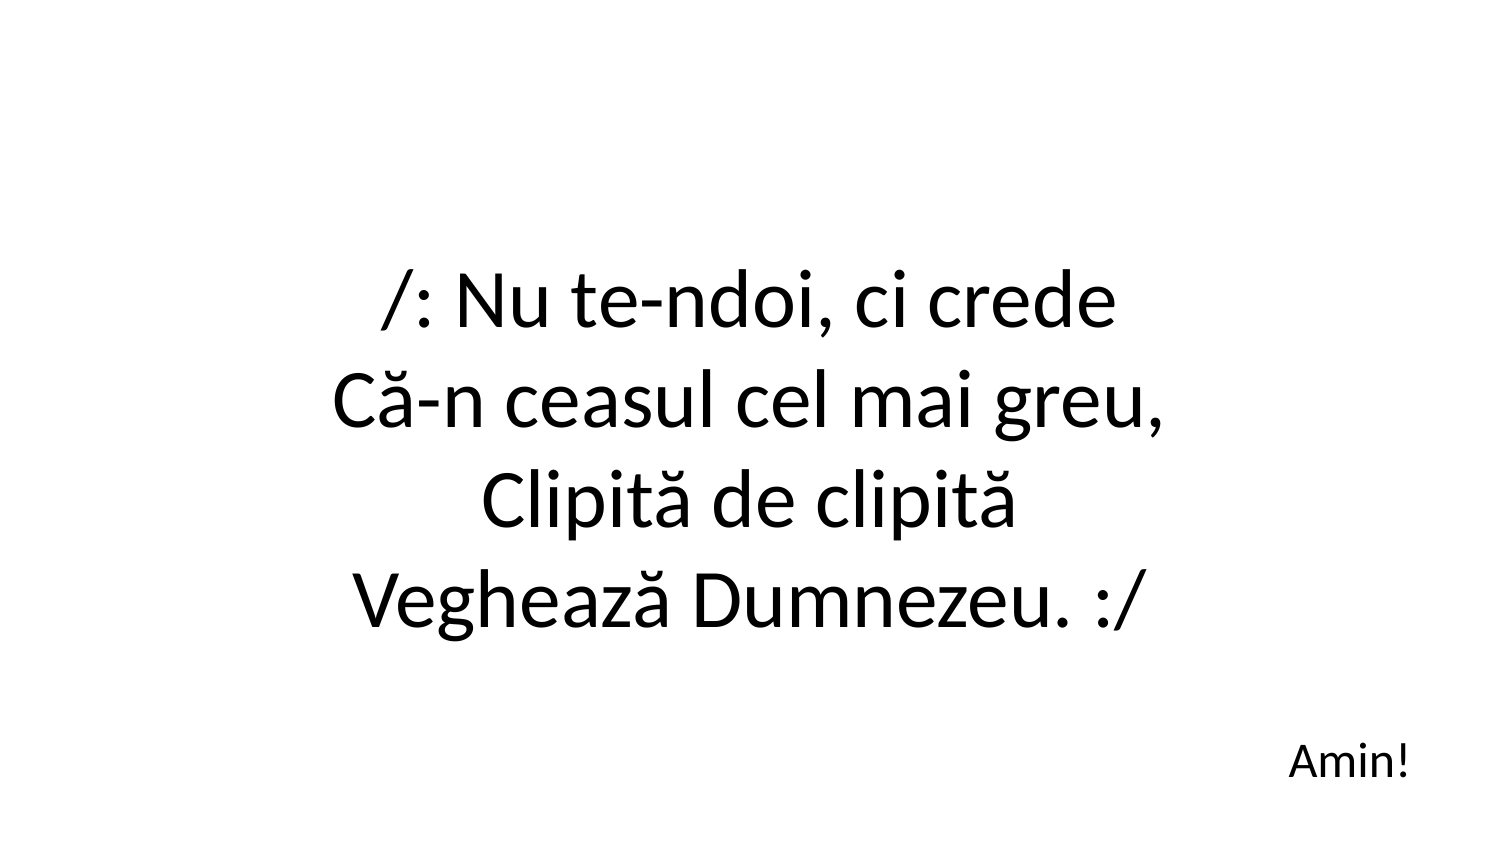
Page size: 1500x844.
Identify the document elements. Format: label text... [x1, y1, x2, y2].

text_box /: Nu te-ndoi, ci crede Că-n ceasul cel mai greu, Clipită de clipită Veghează Dumnezeu. :/ [317, 192, 1183, 652]
text_box Amin! [1273, 674, 1427, 795]
